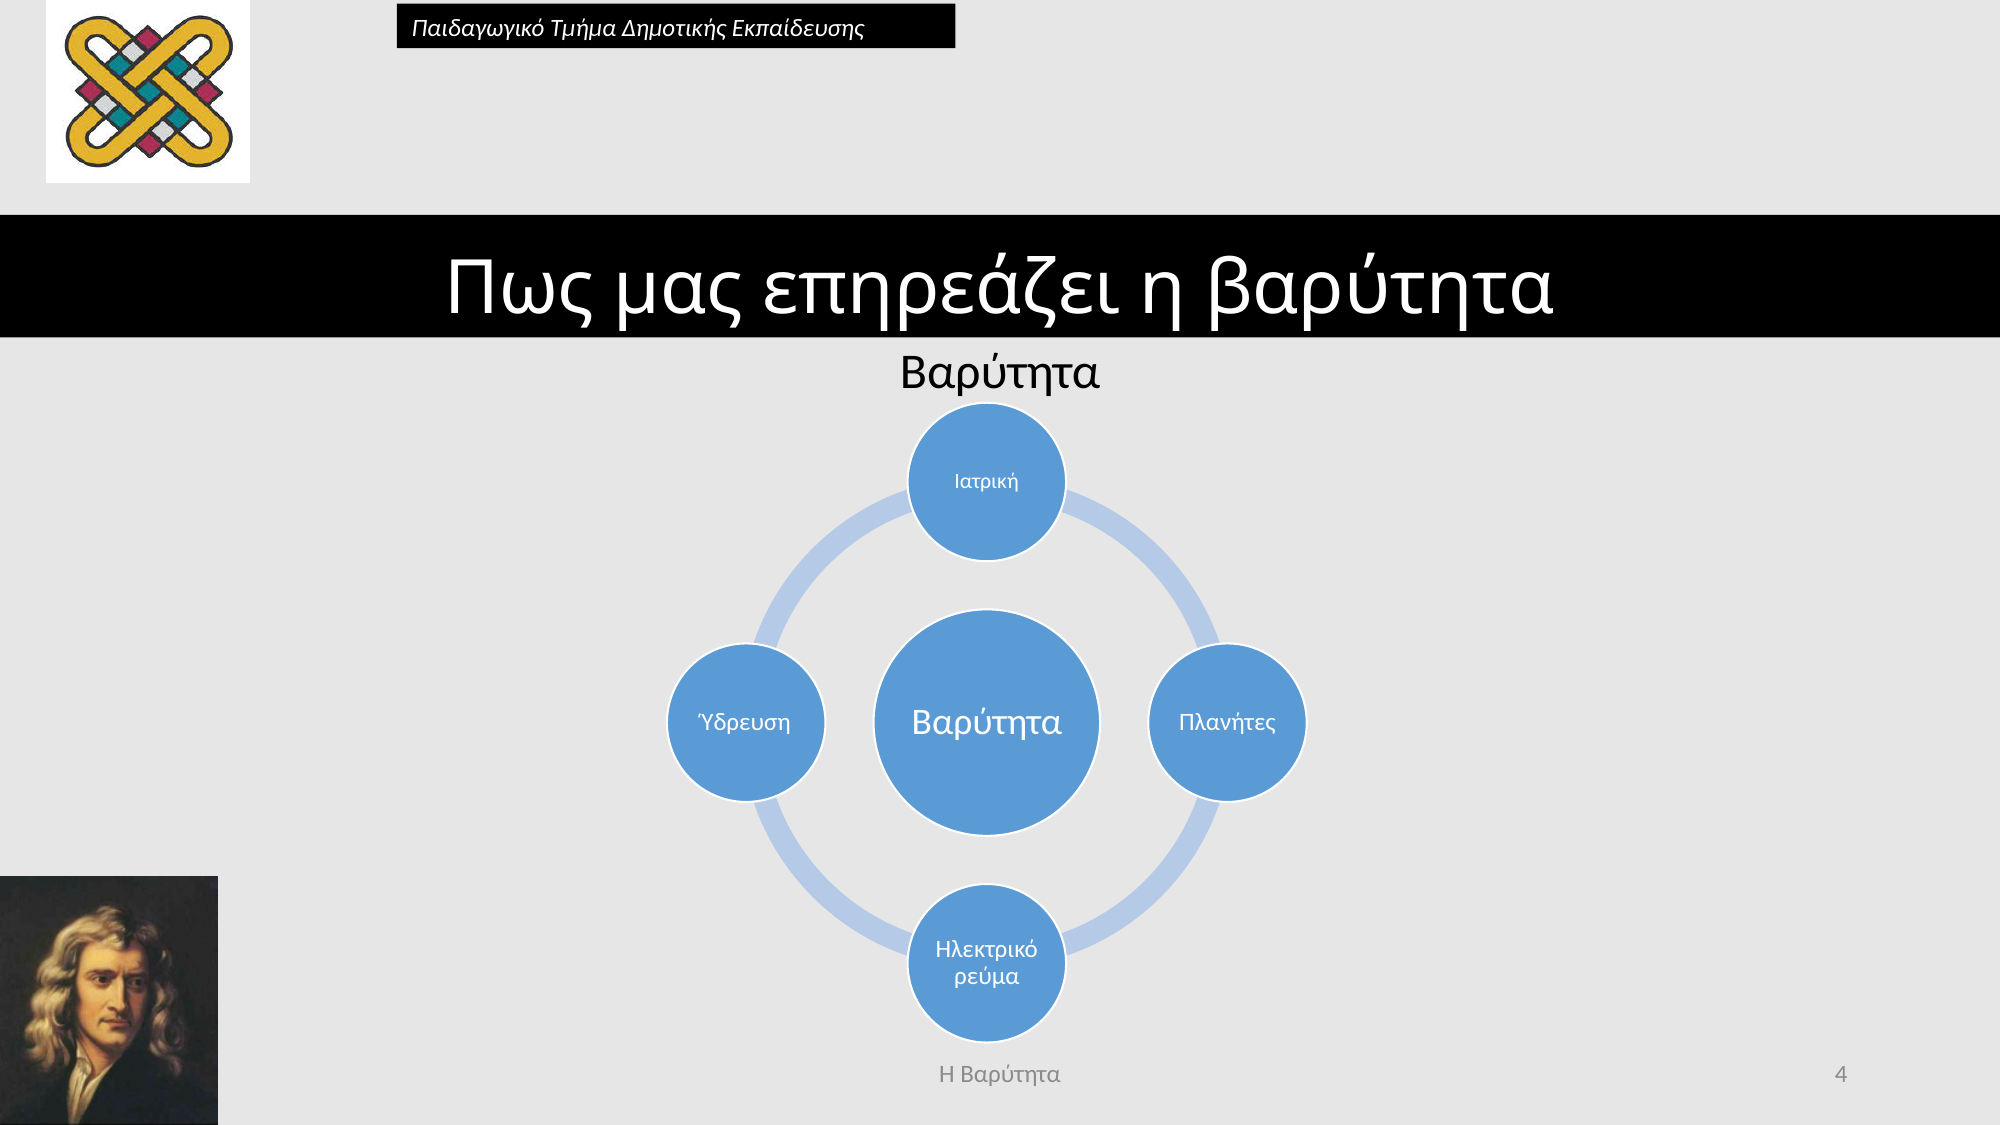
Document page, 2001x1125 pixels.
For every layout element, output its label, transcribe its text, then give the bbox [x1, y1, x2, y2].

picture [46, 0, 250, 183]
slide_number 4 [1412, 1042, 1863, 1103]
picture [0, 876, 218, 1125]
subtitle Βαρύτητα [249, 337, 1750, 946]
title Πως μας επηρεάζει η βαρύτητα [0, 214, 2000, 338]
footer Η Βαρύτητα [662, 1043, 1338, 1103]
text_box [331, 402, 1643, 1043]
